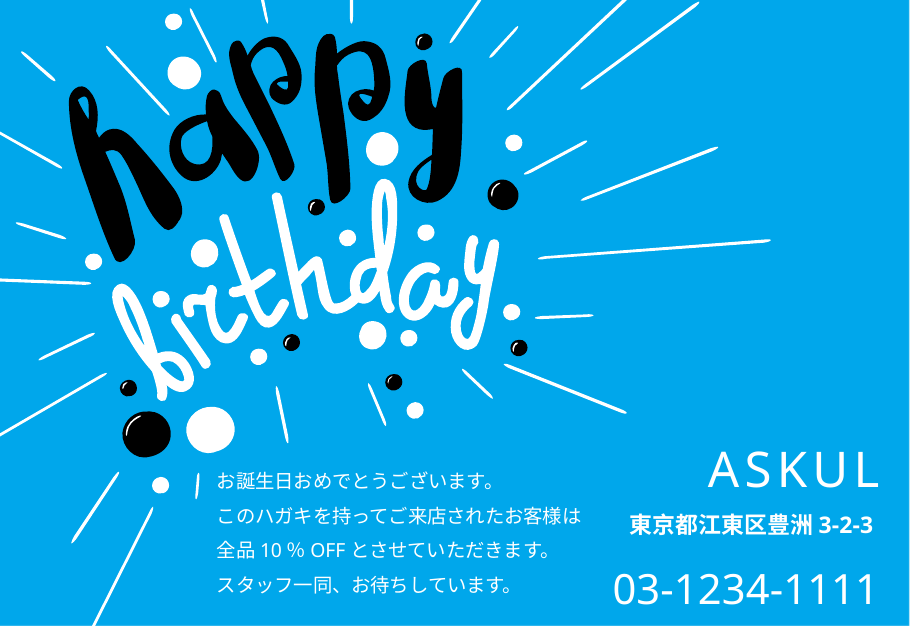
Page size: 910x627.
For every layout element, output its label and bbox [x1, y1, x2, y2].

picture [315, 577, 330, 592]
picture [860, 575, 869, 603]
picture [187, 407, 234, 452]
picture [537, 315, 592, 319]
picture [789, 575, 797, 603]
picture [862, 517, 871, 533]
picture [540, 240, 769, 259]
picture [723, 514, 742, 534]
picture [113, 284, 193, 400]
picture [153, 478, 168, 493]
picture [276, 388, 288, 441]
picture [585, 148, 715, 199]
picture [506, 135, 522, 150]
picture [219, 546, 232, 557]
picture [544, 509, 559, 519]
picture [18, 223, 63, 238]
picture [416, 508, 420, 523]
picture [153, 292, 169, 307]
picture [41, 334, 93, 359]
picture [93, 512, 151, 626]
picture [418, 225, 434, 240]
picture [220, 215, 288, 327]
picture [340, 230, 355, 246]
picture [820, 517, 830, 533]
picture [70, 88, 181, 260]
picture [23, 53, 54, 80]
picture [0, 133, 61, 168]
picture [706, 516, 720, 533]
picture [526, 141, 586, 174]
picture [655, 521, 671, 534]
picture [508, 0, 625, 109]
picture [505, 364, 625, 413]
picture [172, 315, 210, 368]
picture [230, 38, 300, 180]
picture [746, 515, 765, 534]
picture [813, 575, 821, 603]
picture [639, 574, 657, 604]
picture [278, 474, 290, 488]
picture [399, 263, 458, 320]
picture [794, 515, 811, 534]
picture [183, 286, 247, 343]
picture [654, 514, 673, 518]
picture [631, 514, 650, 534]
picture [782, 452, 805, 486]
picture [451, 236, 498, 349]
picture [406, 61, 461, 201]
picture [284, 336, 299, 350]
picture [401, 331, 417, 346]
picture [491, 29, 516, 56]
picture [841, 517, 851, 532]
picture [360, 322, 386, 349]
picture [367, 133, 398, 165]
picture [124, 413, 169, 456]
picture [859, 452, 877, 486]
picture [709, 452, 738, 486]
picture [836, 575, 845, 603]
picture [747, 575, 768, 603]
picture [583, 3, 698, 88]
picture [615, 574, 634, 604]
picture [769, 514, 788, 534]
picture [73, 475, 117, 541]
picture [504, 305, 519, 320]
picture [512, 341, 526, 355]
picture [817, 452, 843, 487]
picture [0, 375, 103, 435]
picture [191, 11, 215, 59]
picture [191, 240, 218, 267]
picture [676, 514, 696, 534]
picture [121, 381, 136, 395]
picture [168, 57, 201, 89]
picture [262, 0, 267, 20]
picture [309, 200, 323, 214]
picture [86, 254, 101, 269]
picture [0, 279, 89, 284]
picture [451, 0, 480, 41]
picture [407, 403, 423, 418]
picture [171, 91, 258, 180]
picture [369, 386, 385, 423]
picture [679, 575, 688, 603]
picture [700, 574, 719, 603]
picture [387, 375, 401, 389]
picture [748, 452, 769, 487]
picture [724, 574, 743, 604]
picture [247, 474, 253, 488]
picture [316, 35, 389, 202]
picture [107, 47, 167, 113]
picture [463, 370, 490, 396]
picture [251, 349, 267, 364]
picture [166, 14, 181, 29]
picture [489, 181, 517, 209]
picture [751, 520, 762, 529]
picture [273, 180, 397, 319]
picture [417, 35, 431, 49]
